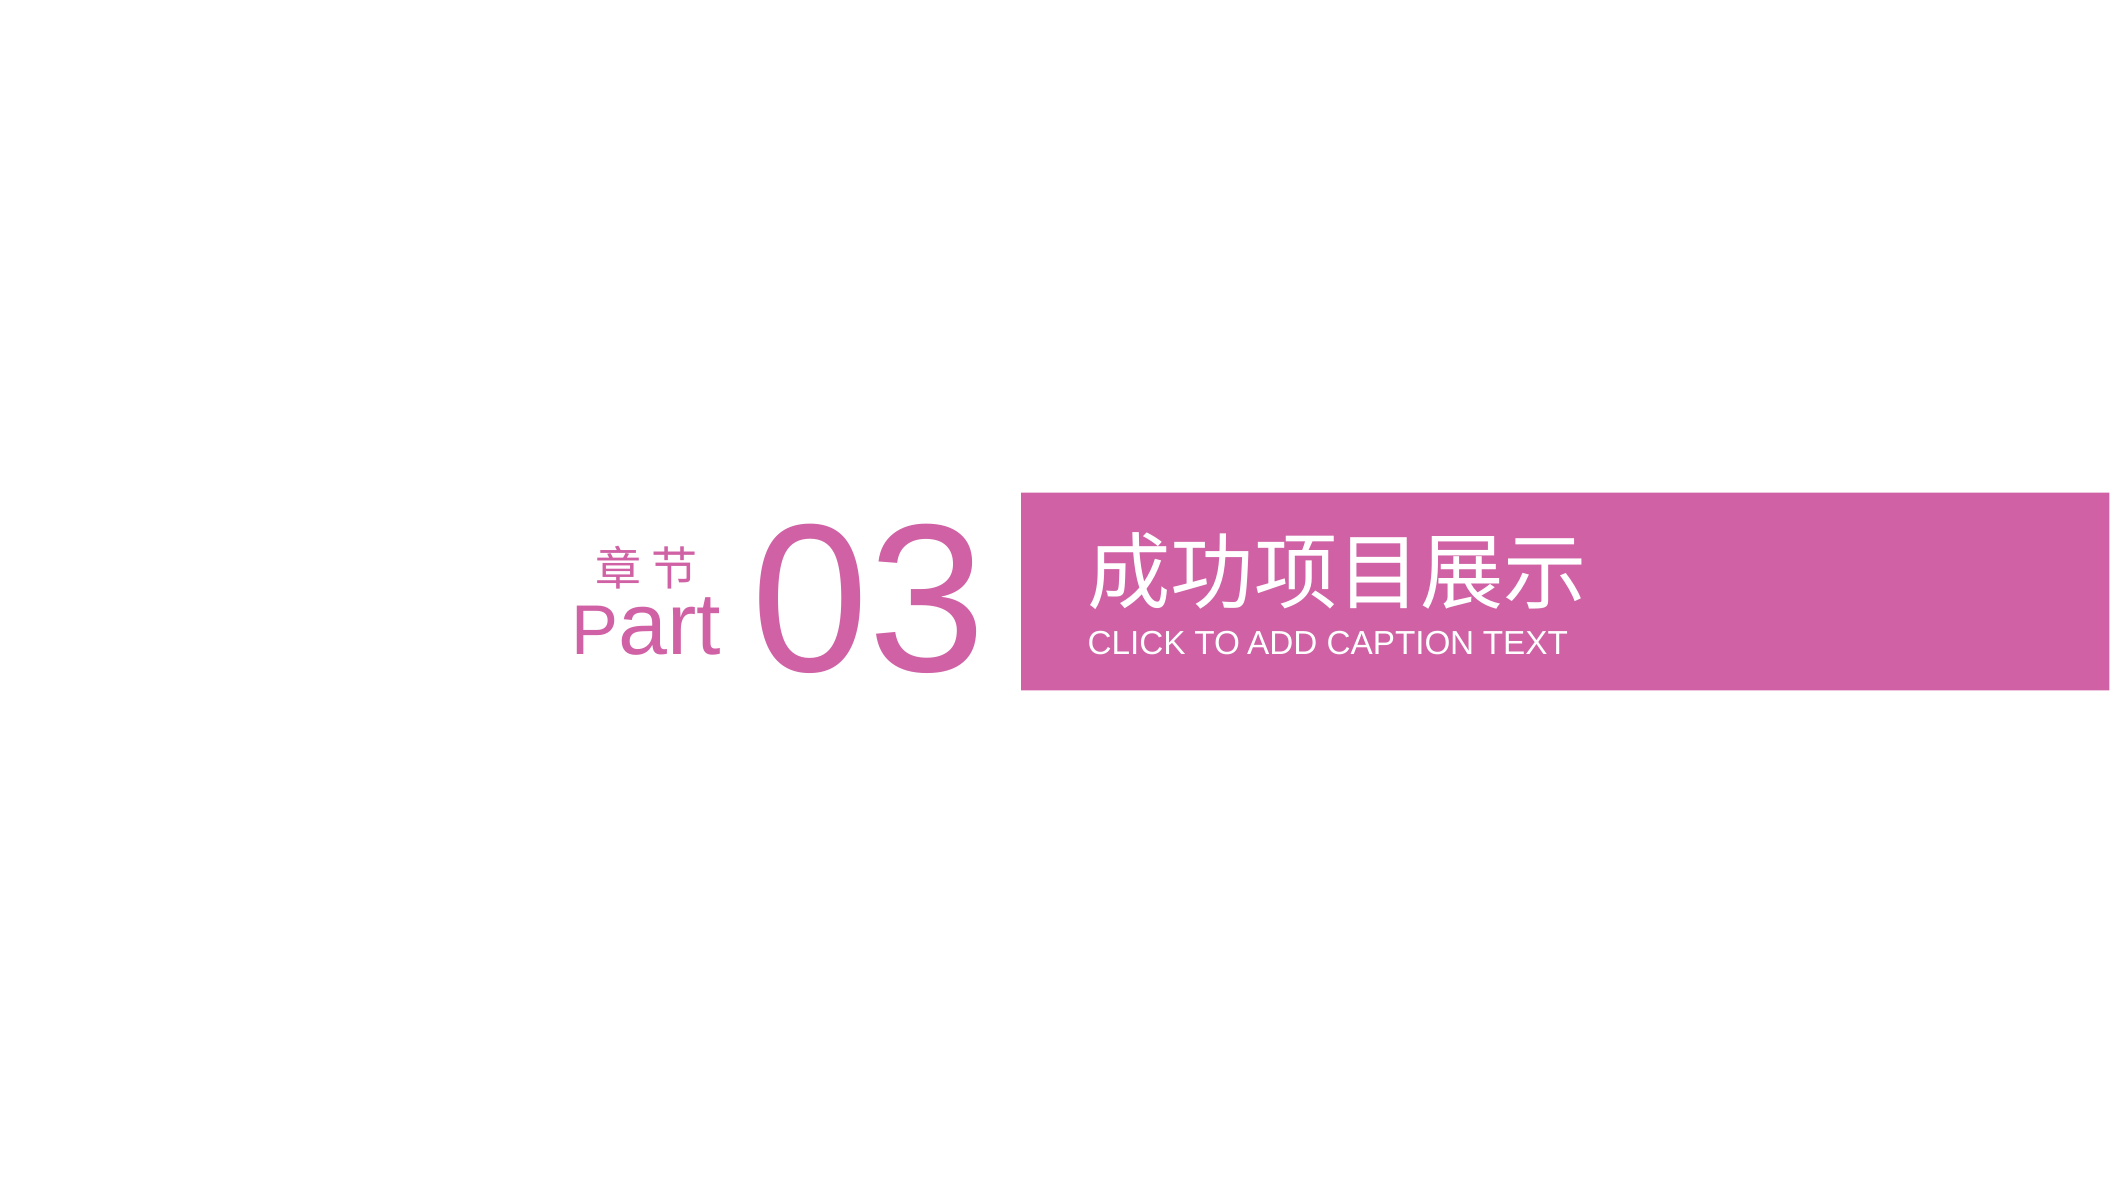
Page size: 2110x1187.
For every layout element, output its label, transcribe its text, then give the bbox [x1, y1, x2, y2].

text_box CLICK TO ADD CAPTION TEXT [1087, 625, 1787, 662]
text_box 成功项目展示 [1087, 530, 1787, 621]
text_box [1021, 492, 2110, 691]
text_box 章 节 [595, 539, 698, 595]
text_box Part [571, 566, 722, 673]
text_box 03 [751, 460, 986, 714]
